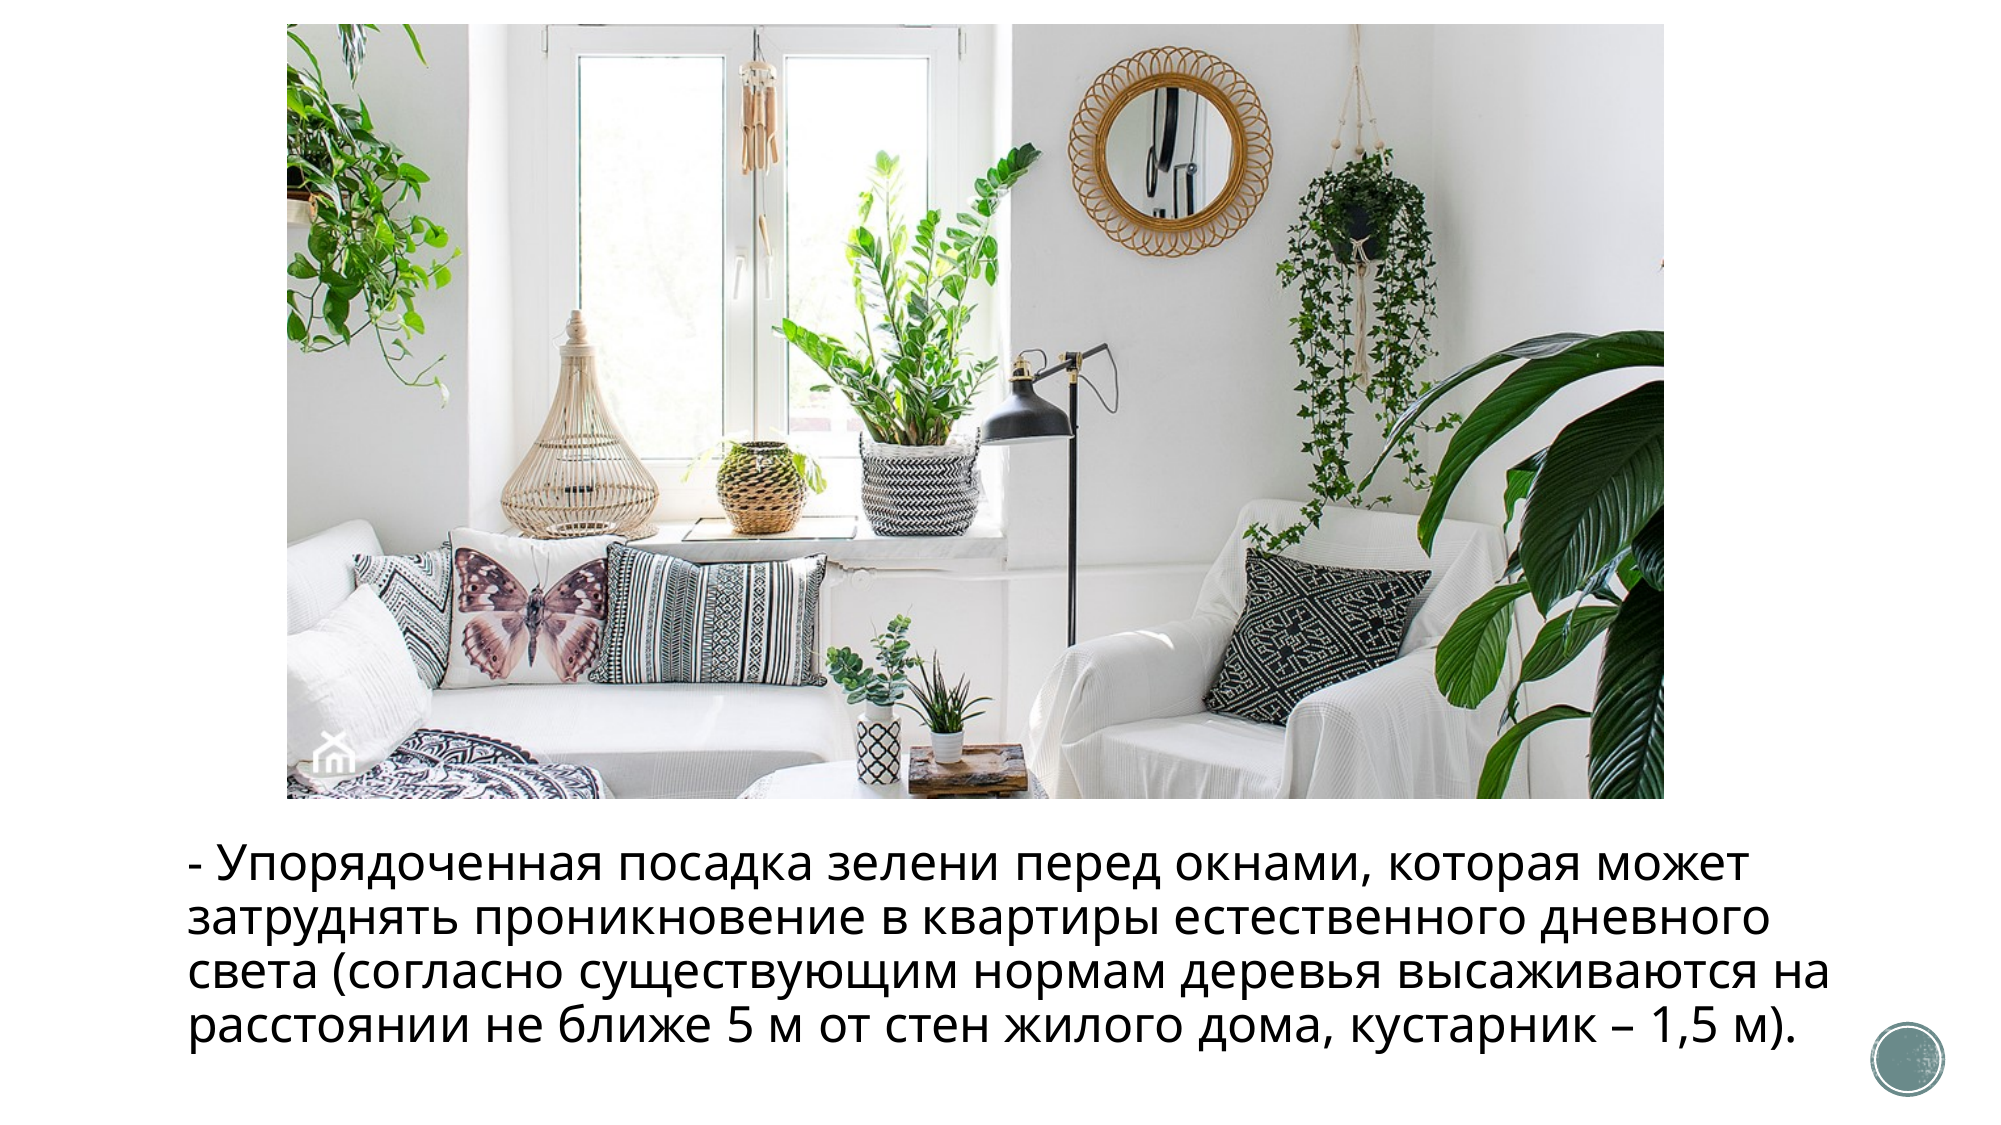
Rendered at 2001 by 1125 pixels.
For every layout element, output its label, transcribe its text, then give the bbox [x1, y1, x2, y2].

picture [287, 24, 1664, 799]
list - Упорядоченная посадка зелени перед окнами, которая может затруднять проникновение в квартиры естественного дневного света (согласно существующим нормам деревья высаживаются на расстоянии не ближе 5 м от стен жилого дома, кустарник – 1,5 м). [172, 798, 1854, 1081]
